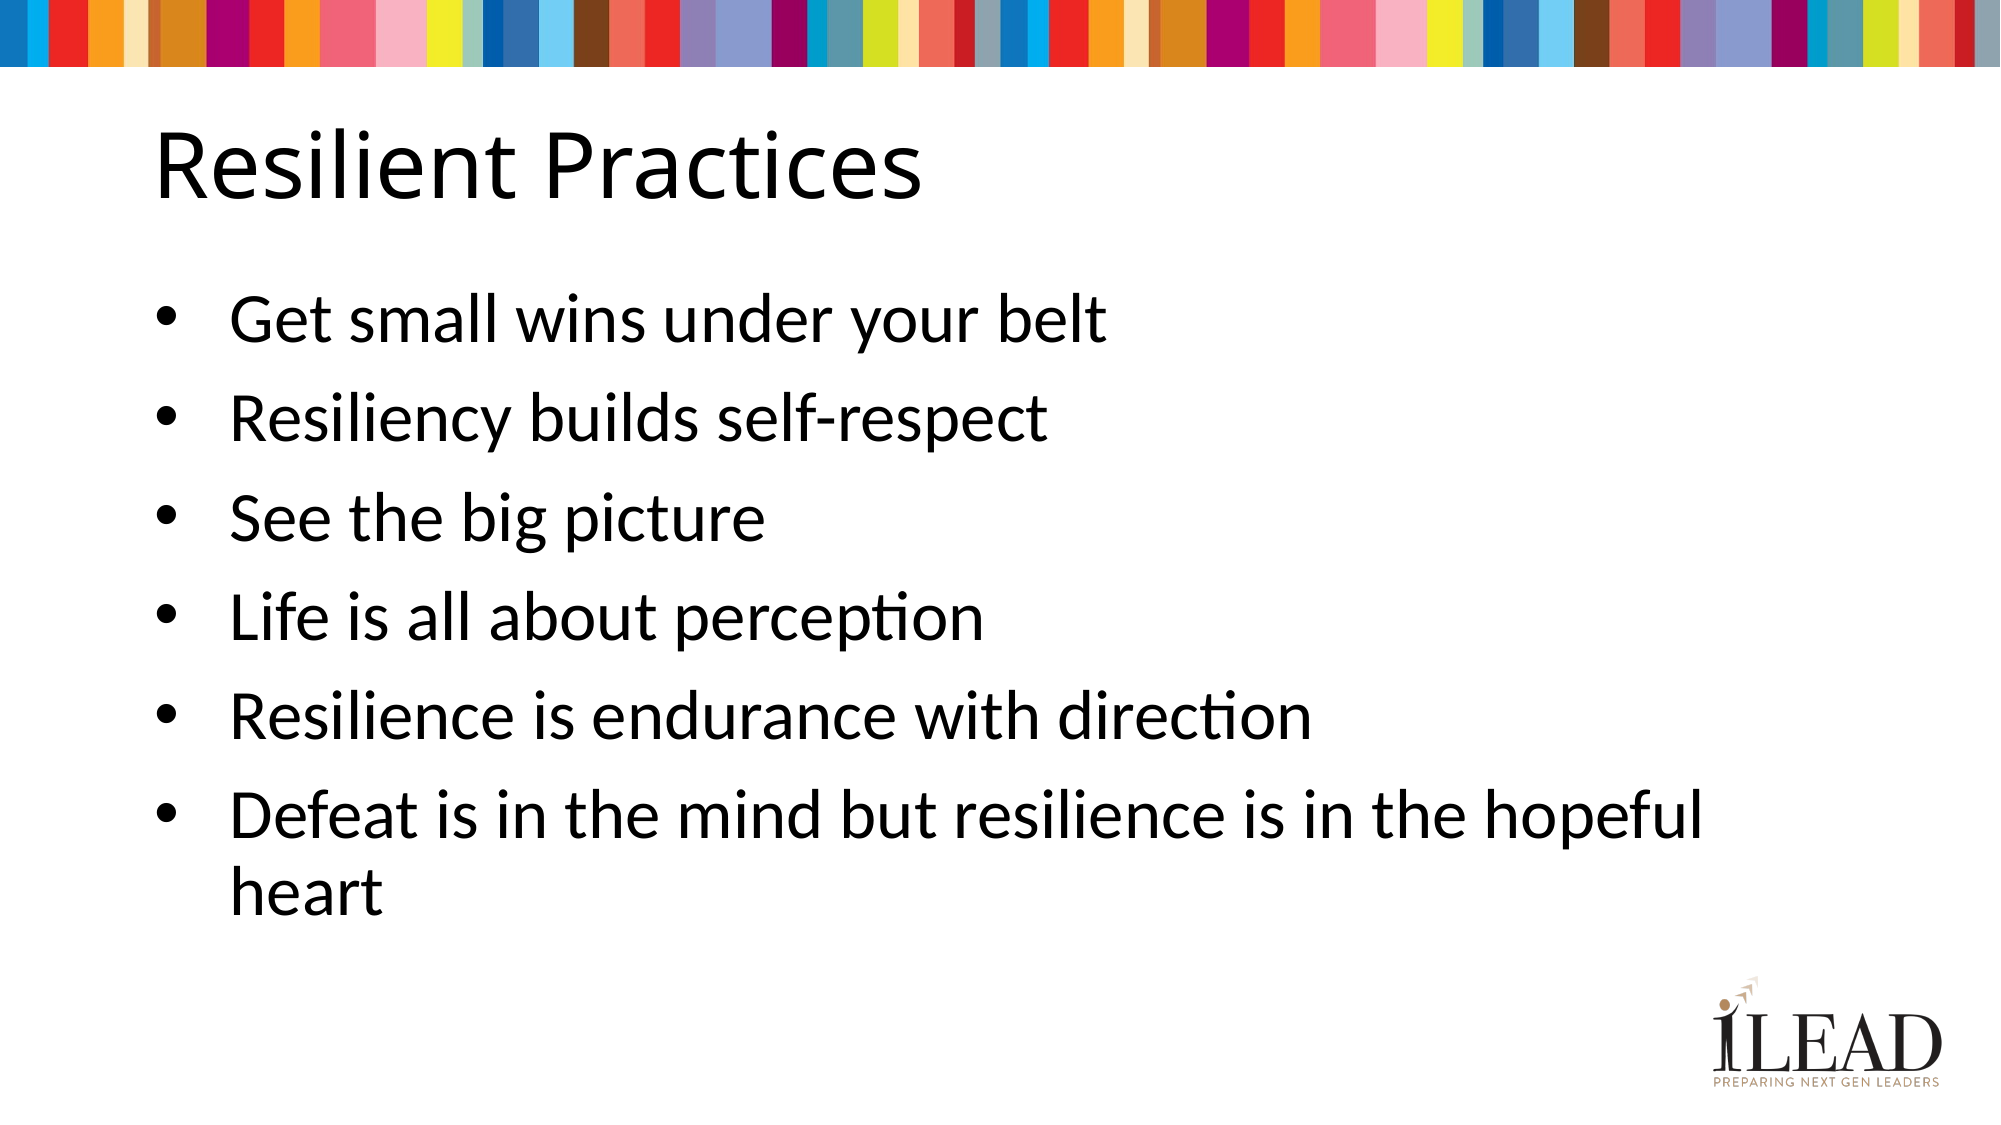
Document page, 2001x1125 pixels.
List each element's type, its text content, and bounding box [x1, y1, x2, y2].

picture [828, 0, 1026, 67]
picture [0, 0, 26, 67]
picture [1709, 972, 1945, 1091]
list Get small wins under your belt Resiliency builds self-respect See the big picture Life is all about perception Resilience is endurance with direction Defeat is in the mind but resilience is in the hopeful heart [137, 274, 1863, 988]
picture [1048, 0, 1808, 67]
picture [1828, 0, 2000, 67]
title Resilient Practices [137, 67, 1863, 274]
picture [48, 0, 808, 67]
